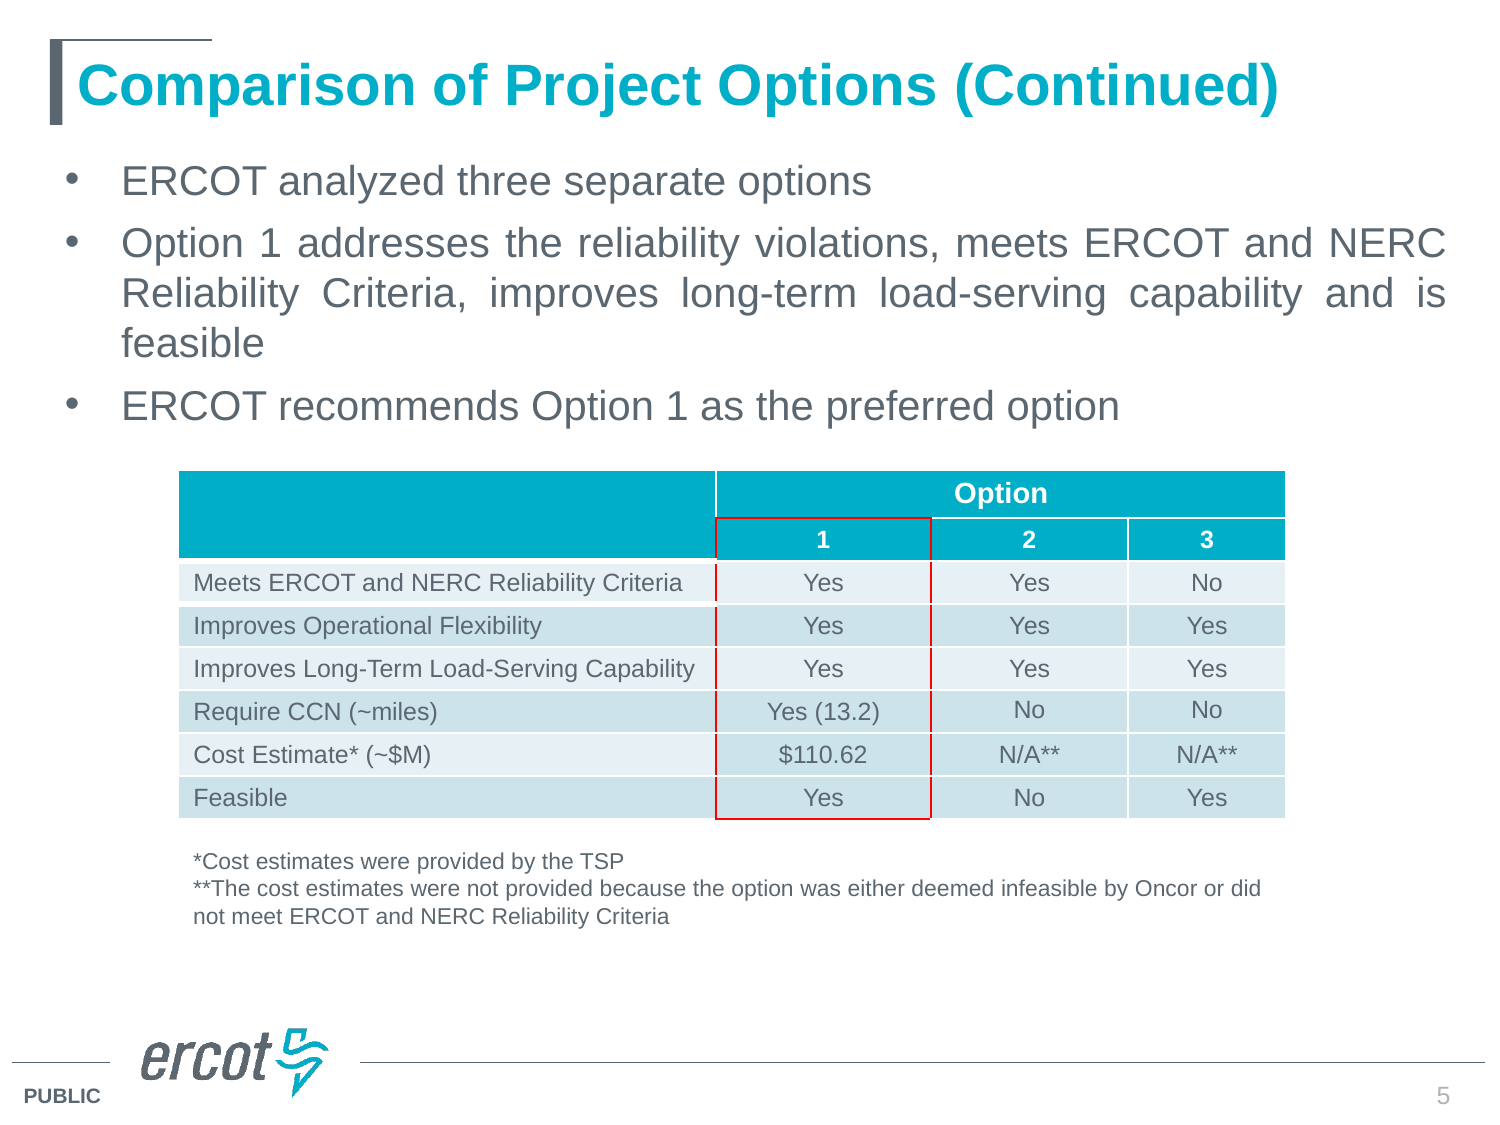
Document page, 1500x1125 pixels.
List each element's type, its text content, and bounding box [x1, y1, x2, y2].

table_cell N/A** [932, 734, 1127, 775]
table_cell Yes [1129, 648, 1285, 689]
table_cell 1 [717, 519, 930, 560]
table_cell Feasible [179, 777, 715, 818]
table_cell No [932, 777, 1127, 818]
table_cell Improves Long-Term Load-Serving Capability [179, 648, 715, 689]
table_header [179, 471, 715, 558]
table_cell Yes [717, 777, 930, 818]
table_header Option [717, 471, 1285, 517]
slide_number 5 [1400, 1076, 1488, 1113]
table_cell Yes (13.2) [717, 691, 930, 732]
table_cell 2 [932, 519, 1127, 560]
text_box *Cost estimates were provided by the TSP **The cost estimates were not provided because the option was either deemed infeasible by Oncor or did not meet ERCOT and NERC Reliability Criteria [176, 833, 1288, 942]
table_cell Yes [1129, 777, 1285, 818]
table_cell Yes [932, 605, 1127, 646]
picture [137, 1024, 332, 1100]
list ERCOT analyzed three separate options Option 1 addresses the reliability violations, meets ERCOT and NERC Reliability Criteria, improves long-term load-serving capability and is feasible ERCOT recommends Option 1 as the preferred option [50, 145, 1463, 544]
table_cell Improves Operational Flexibility [179, 607, 715, 646]
table_cell Yes [1129, 605, 1285, 646]
table_cell No [932, 691, 1127, 732]
title Comparison of Project Options (Continued) [62, 39, 1463, 125]
table_cell Yes [932, 648, 1127, 689]
table_cell Cost Estimate* (~$M) [179, 734, 715, 775]
table_cell No [1129, 562, 1285, 603]
table_cell Meets ERCOT and NERC Reliability Criteria [179, 564, 715, 601]
table_cell N/A** [1129, 734, 1285, 775]
table_cell Yes [717, 648, 930, 689]
table_cell 3 [1129, 519, 1285, 560]
table_cell Require CCN (~miles) [179, 691, 715, 732]
table_cell $110.62 [717, 734, 930, 775]
table_cell Yes [717, 605, 930, 646]
table_cell Yes [932, 562, 1127, 603]
table_cell Yes [717, 562, 930, 603]
table_cell No [1129, 691, 1285, 732]
